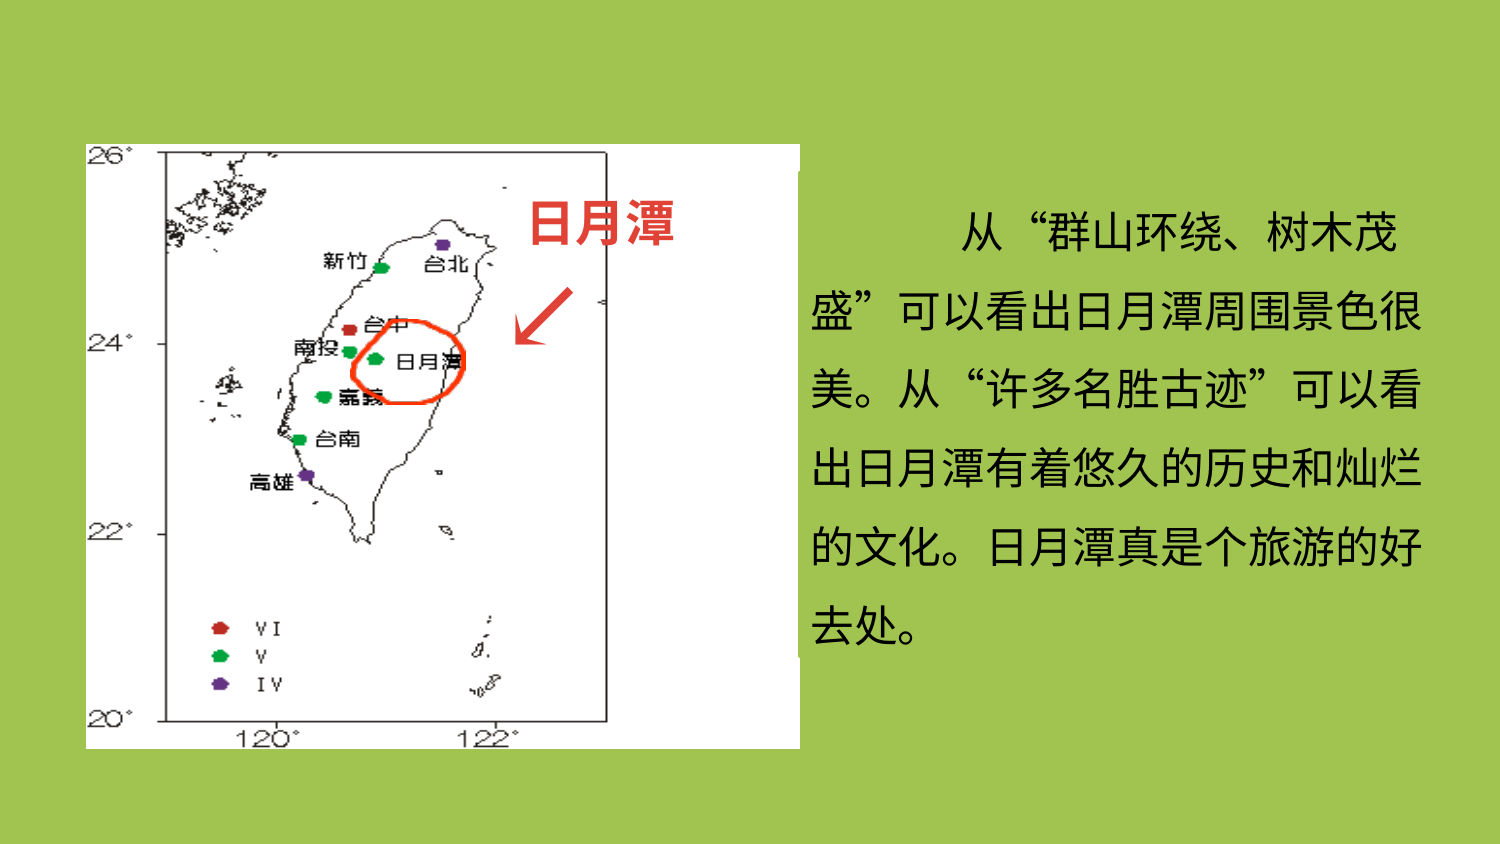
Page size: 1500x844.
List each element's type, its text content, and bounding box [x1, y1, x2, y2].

text_box 从“群山环绕、树木茂盛”可以看出日月潭周围景色很美。从“许多名胜古迹”可以看出日月潭有着悠久的历史和灿烂的文化。日月潭真是个旅游的好去处。 [804, 172, 1469, 657]
picture [85, 144, 800, 750]
